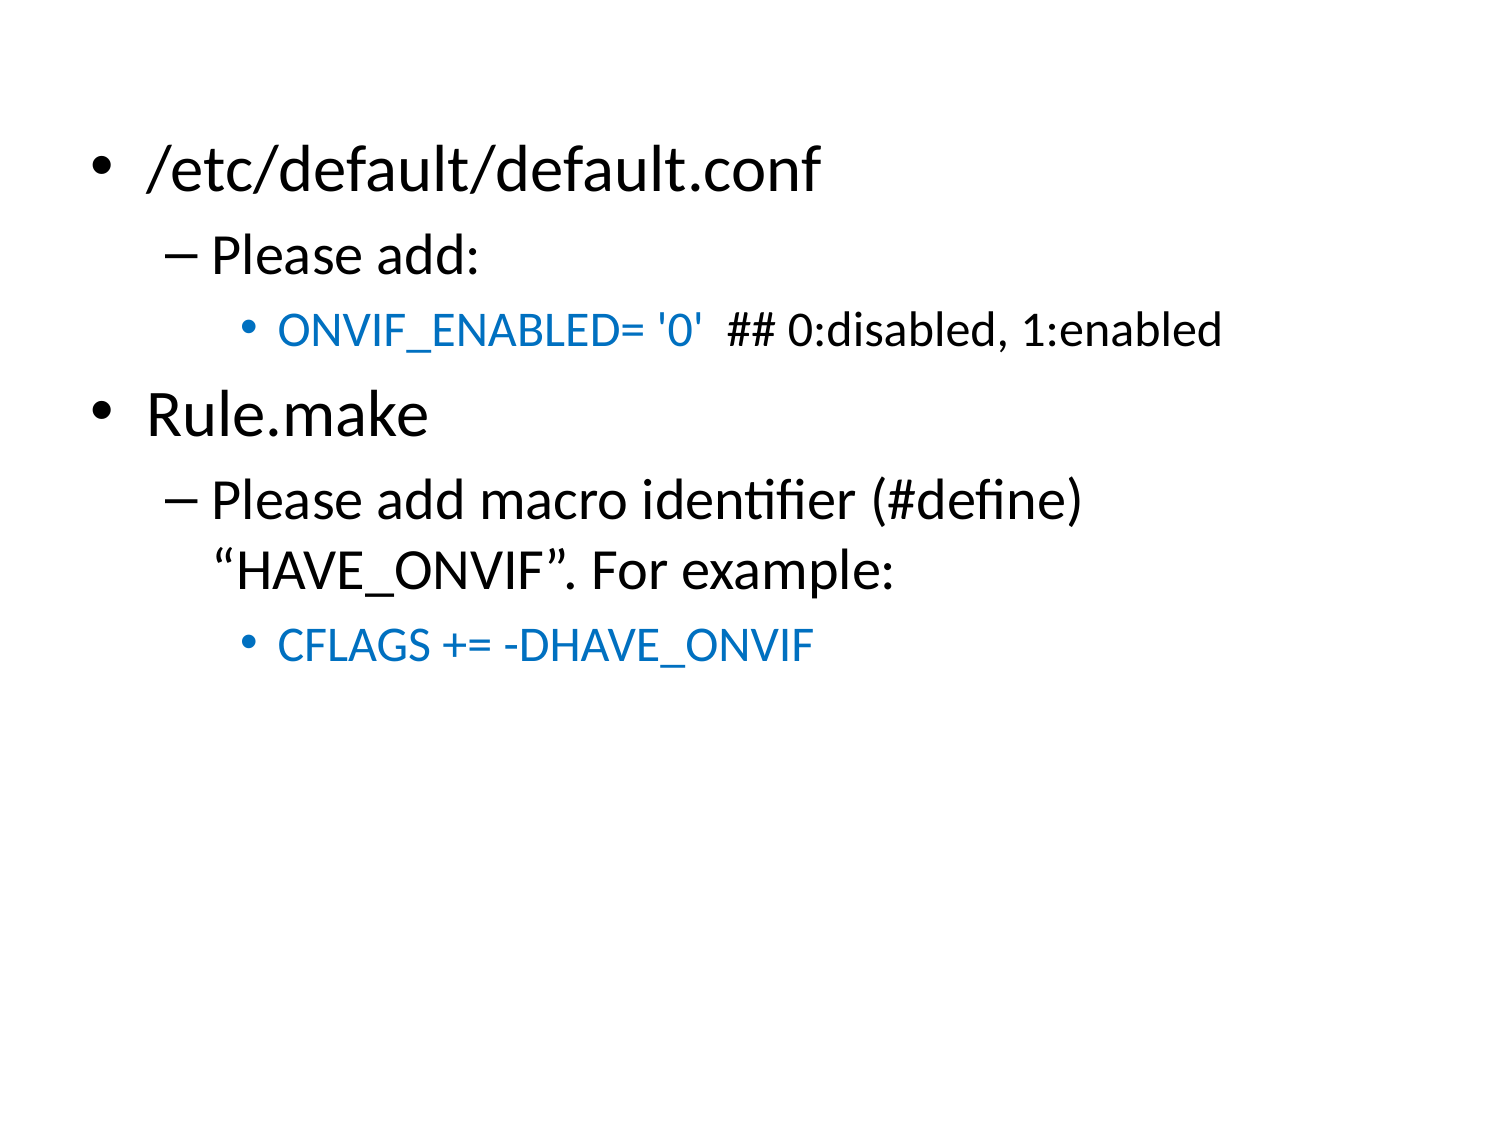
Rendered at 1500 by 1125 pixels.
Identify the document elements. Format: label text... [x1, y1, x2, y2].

list /etc/default/default.conf Please add: ONVIF_ENABLED= '0' ## 0:disabled, 1:enabled Rule.make Please add macro identifier (#define) “HAVE_ONVIF”. For example: CFLAGS += -DHAVE_ONVIF [75, 117, 1425, 1005]
